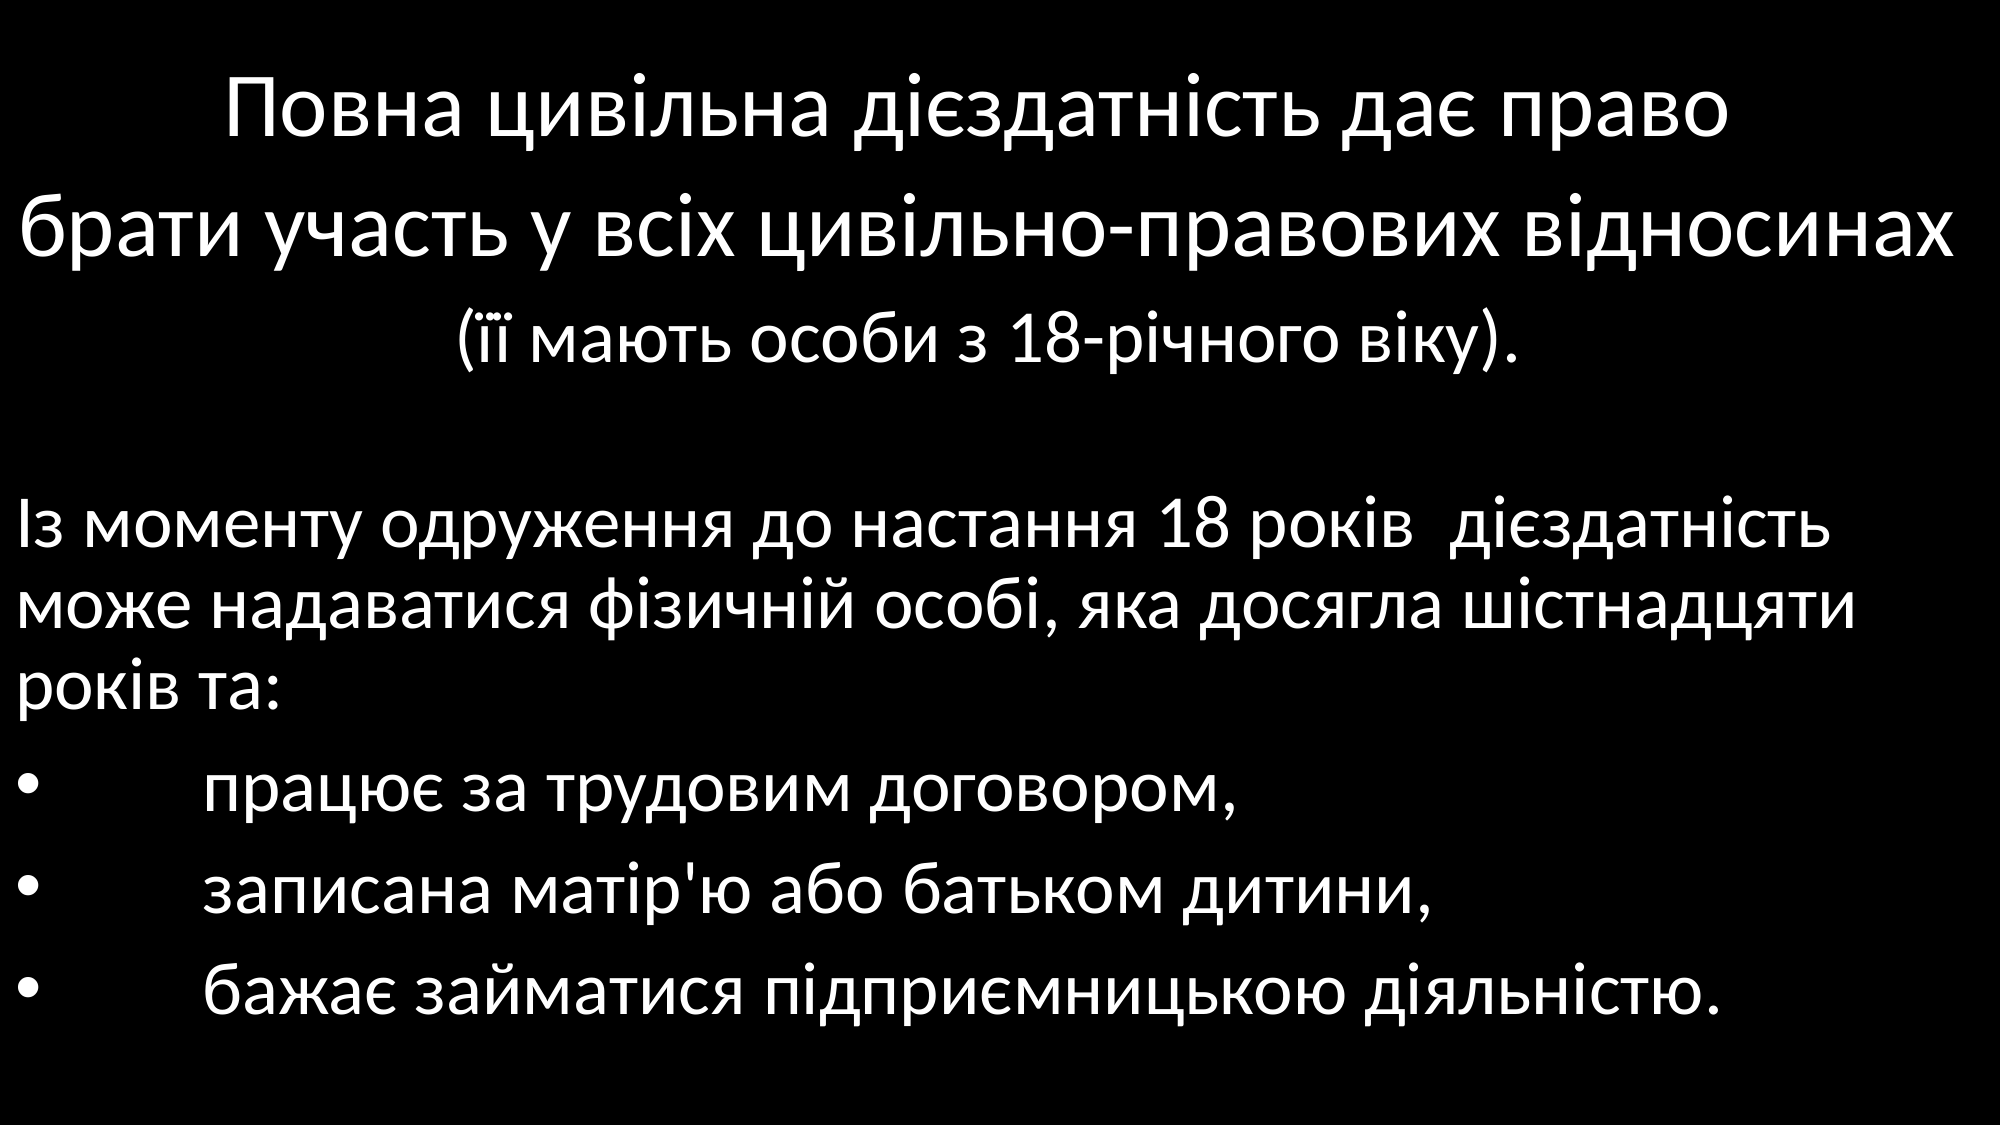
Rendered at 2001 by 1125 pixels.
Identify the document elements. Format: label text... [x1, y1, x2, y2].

list Повна цивільна дієздатність дає право брати участь у всіх цивільно-правових відносинах (її мають особи з 18-річного віку). Із моменту одруження до настання 18 років дієздатність може надаватися фізичній особі, яка досягла шістнадцяти років та: працює за трудовим договором, записана матір'ю або батьком дитини, бажає займатися підприємницькою діяльністю. [0, 50, 1977, 1125]
